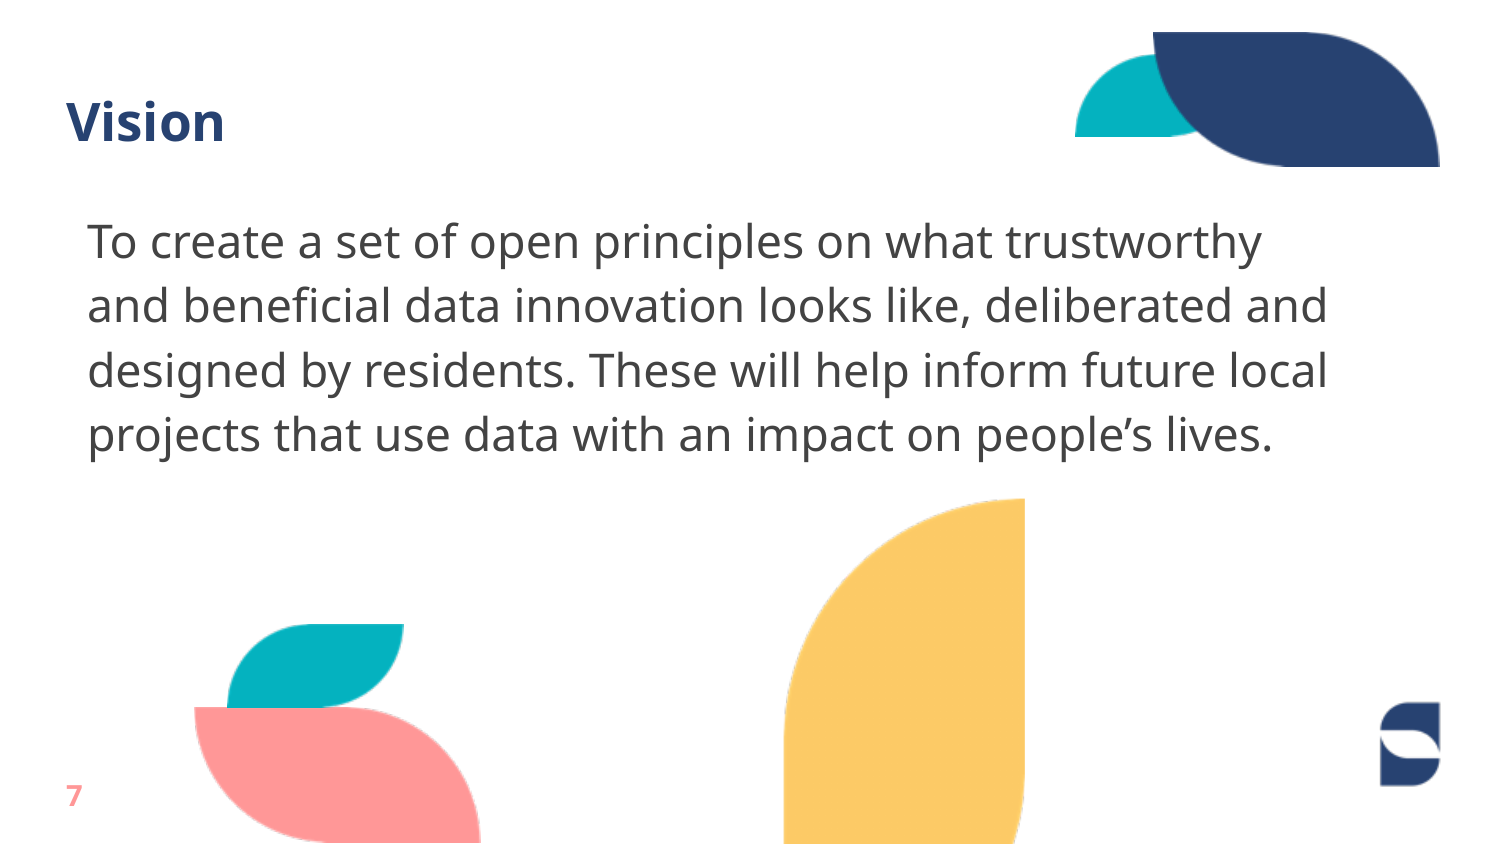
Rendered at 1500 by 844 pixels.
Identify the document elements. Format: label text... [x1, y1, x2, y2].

picture [647, 499, 1160, 844]
title Vision [1443, 72, 1449, 167]
picture [193, 624, 481, 843]
list To create a set of open principles on what trustworthy and beneficial data innovation looks like, deliberated and designed by residents. These will help inform future local projects that use data with an impact on people’s lives. [51, 189, 1350, 485]
slide_number 7 [51, 764, 142, 830]
picture [1074, 31, 1440, 168]
picture [1363, 685, 1458, 804]
title Vision [51, 72, 1147, 167]
